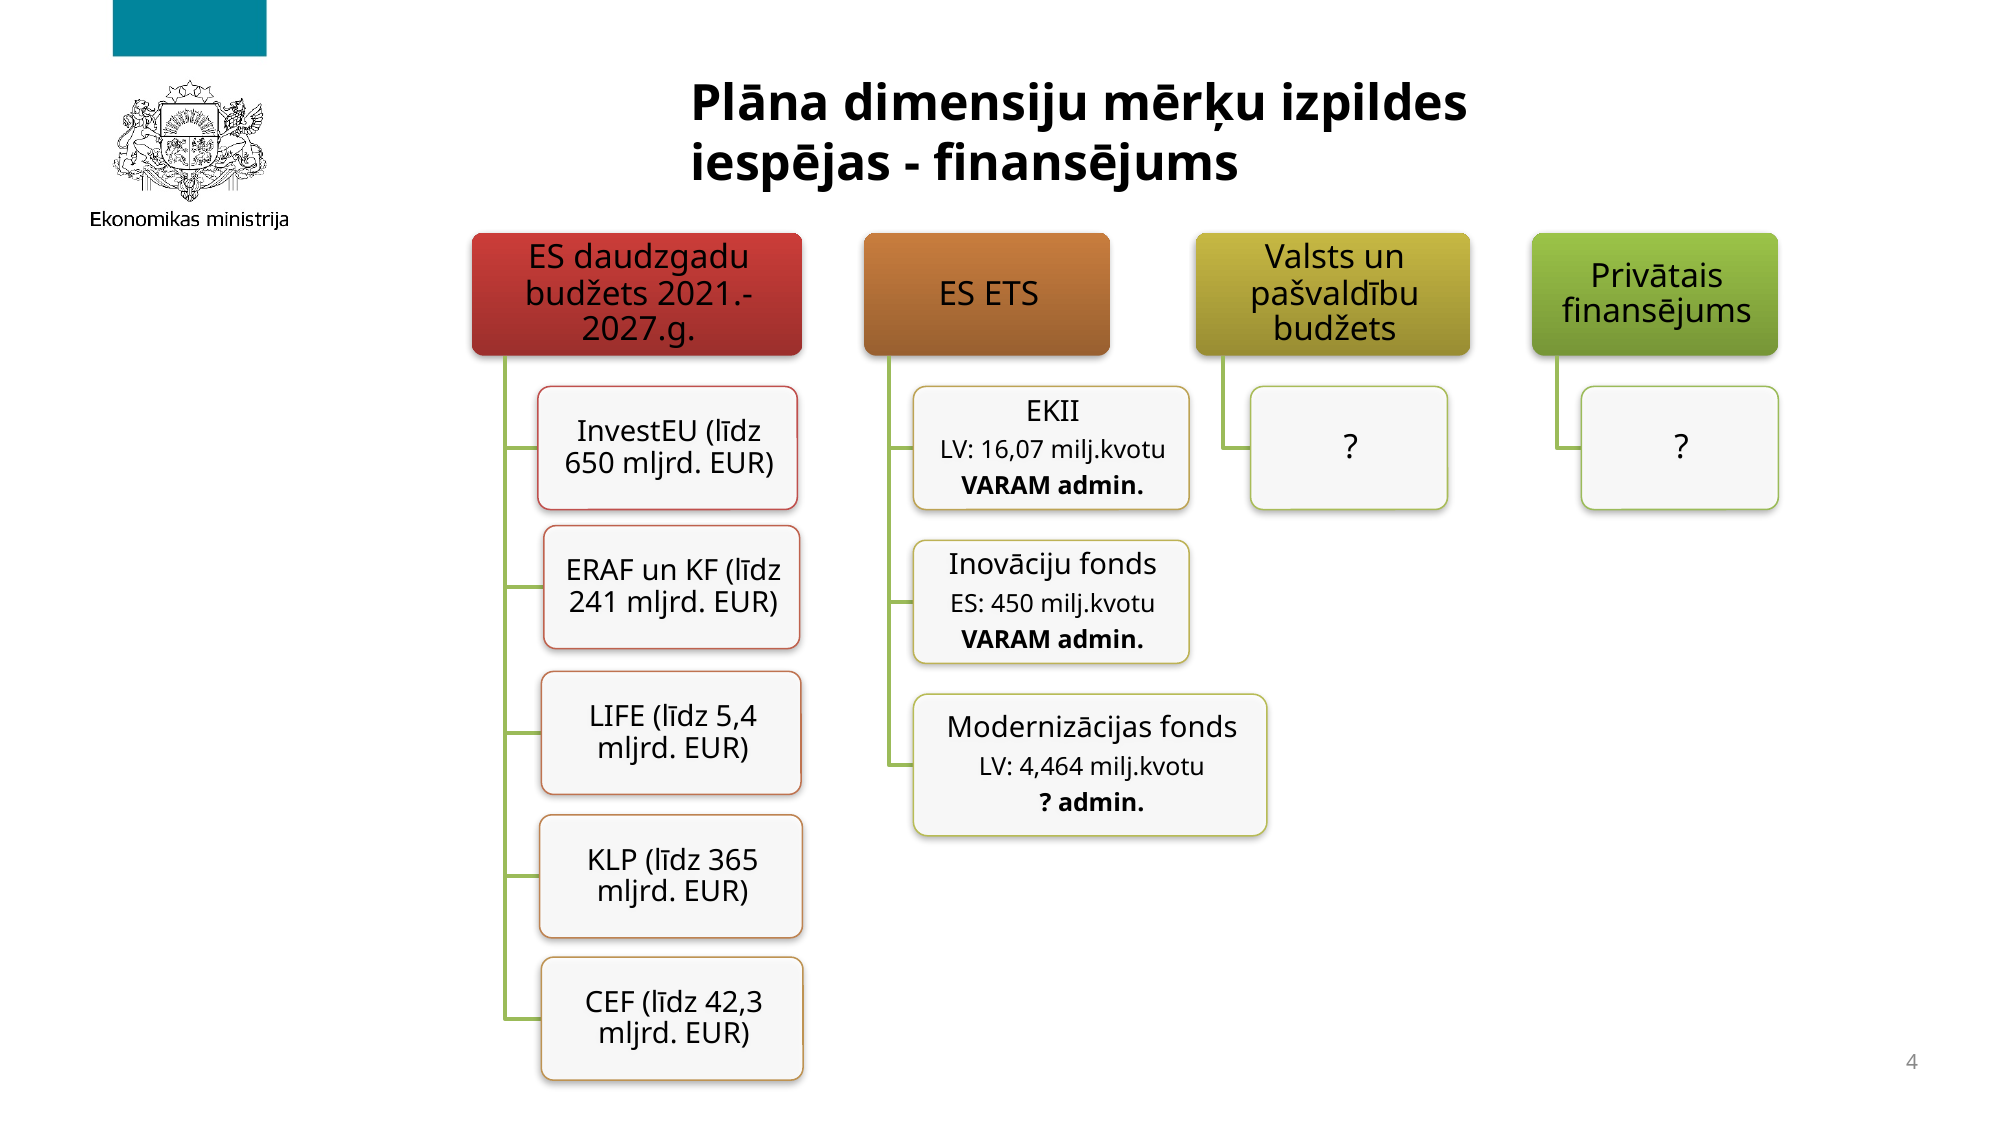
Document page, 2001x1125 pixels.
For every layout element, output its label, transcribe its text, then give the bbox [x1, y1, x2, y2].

picture [91, 0, 288, 230]
title Plāna dimensiju mērķu izpildes iespējas - finansējums [675, 62, 1675, 230]
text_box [249, 232, 2000, 1125]
